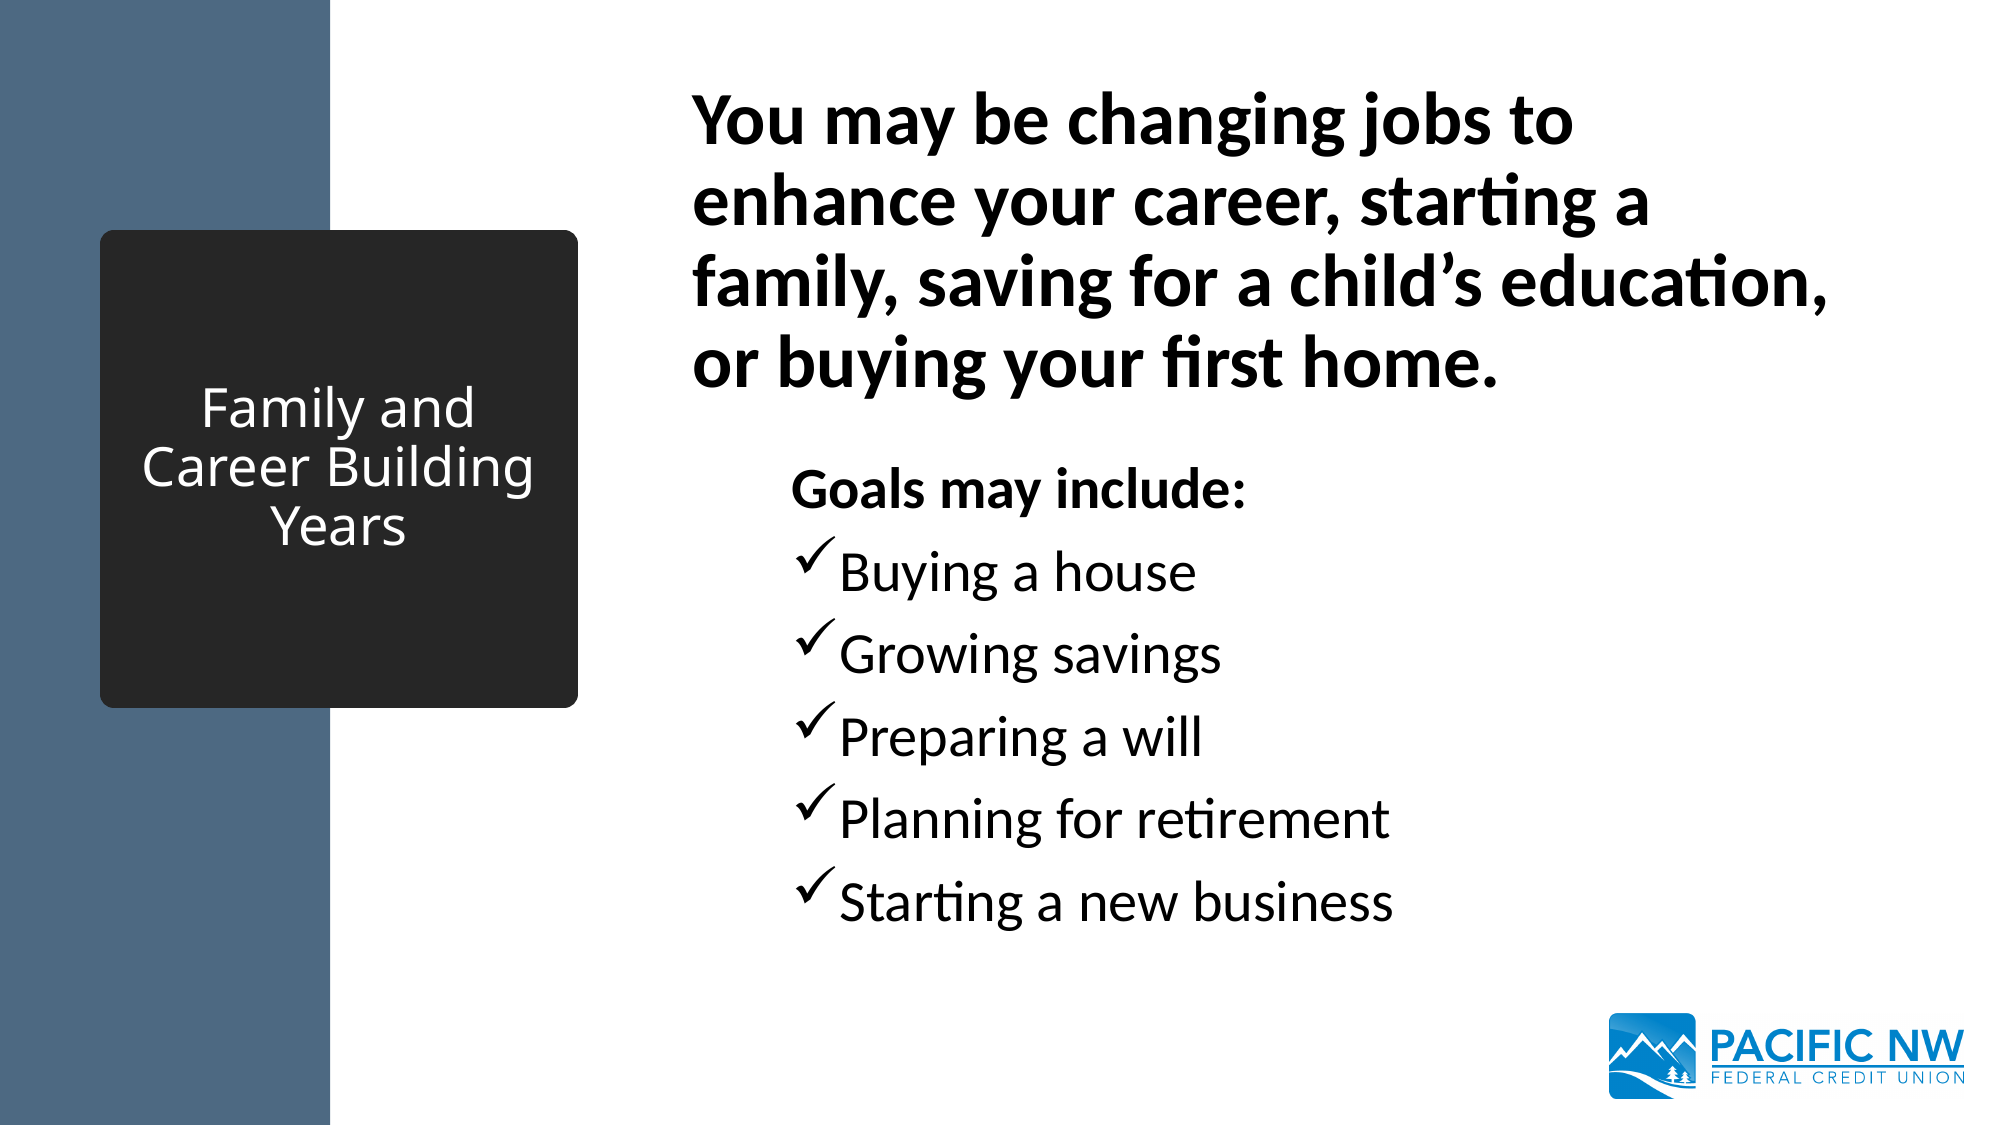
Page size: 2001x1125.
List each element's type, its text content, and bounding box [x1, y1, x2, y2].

text_box You may be changing jobs to enhance your career, starting a family, saving for a child’s education, or buying your first home. [677, 72, 1857, 497]
text_box Goals may include: Buying a house Growing savings Preparing a will Planning for retirement Starting a new business [776, 442, 1759, 940]
text_box [0, 0, 331, 1125]
picture [1609, 1013, 1964, 1099]
title Family and Career Building Years [113, 243, 564, 694]
